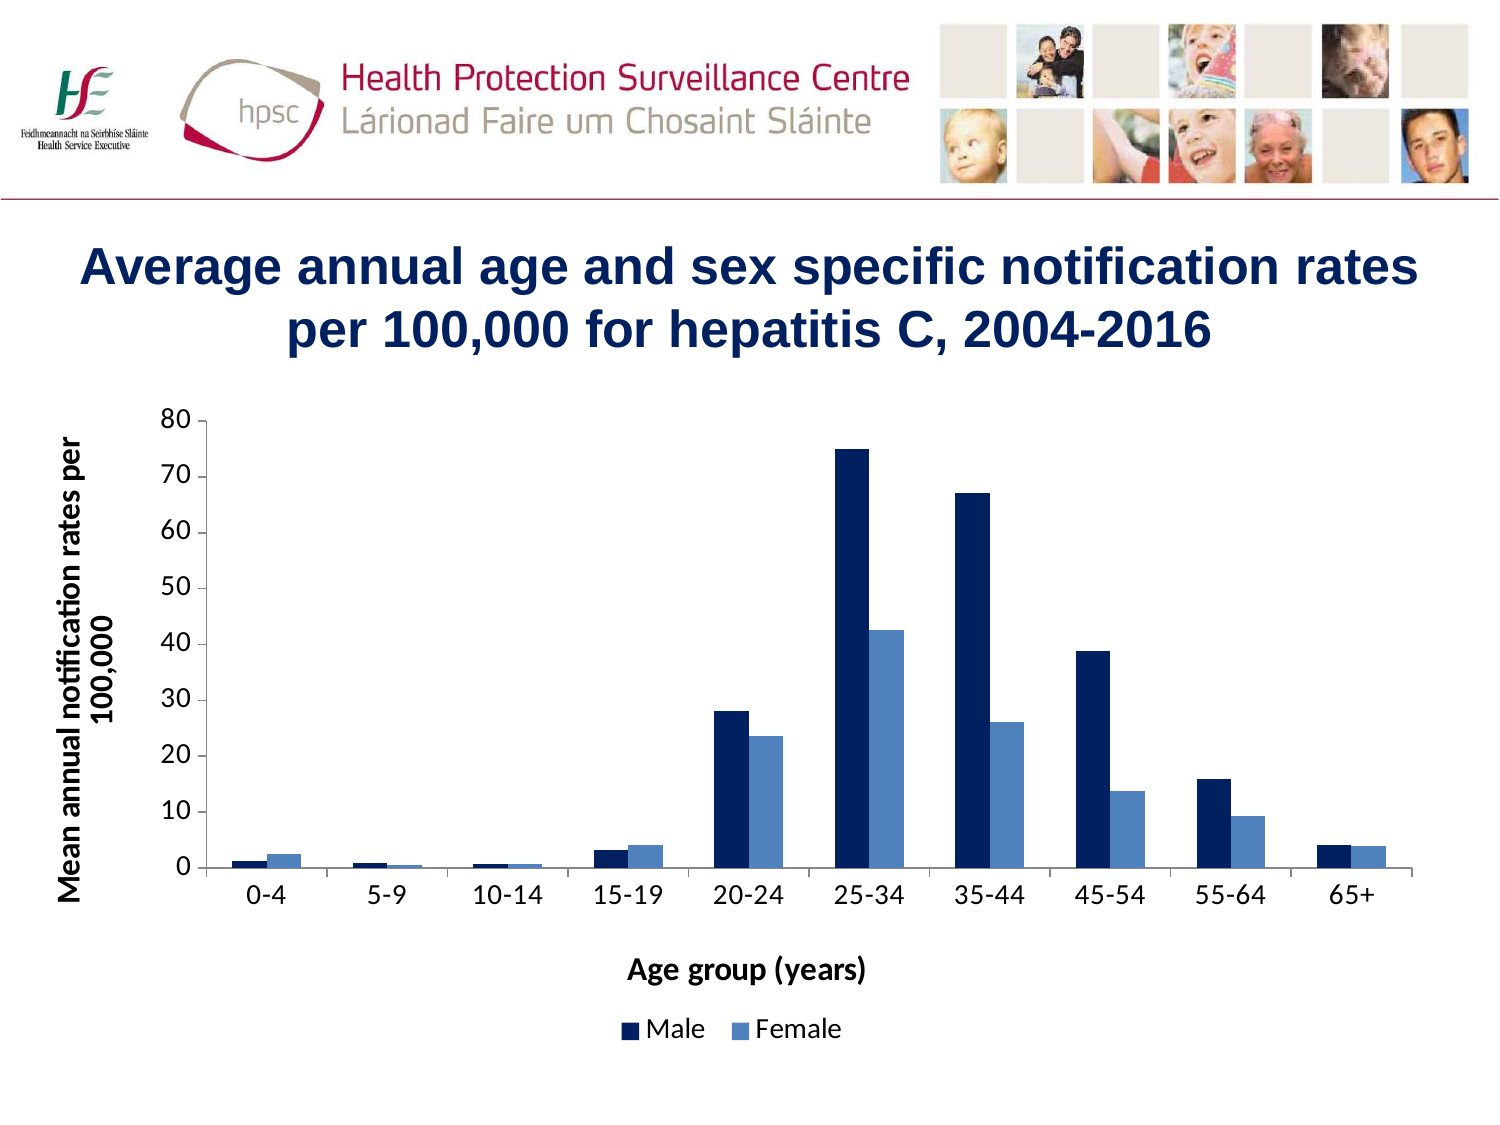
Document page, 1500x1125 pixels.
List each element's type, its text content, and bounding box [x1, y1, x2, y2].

chart [29, 385, 1448, 1083]
picture [0, 0, 1500, 201]
title Average annual age and sex specific notification rates per 100,000 for hepatitis C, 2004-2016 [58, 219, 1442, 371]
